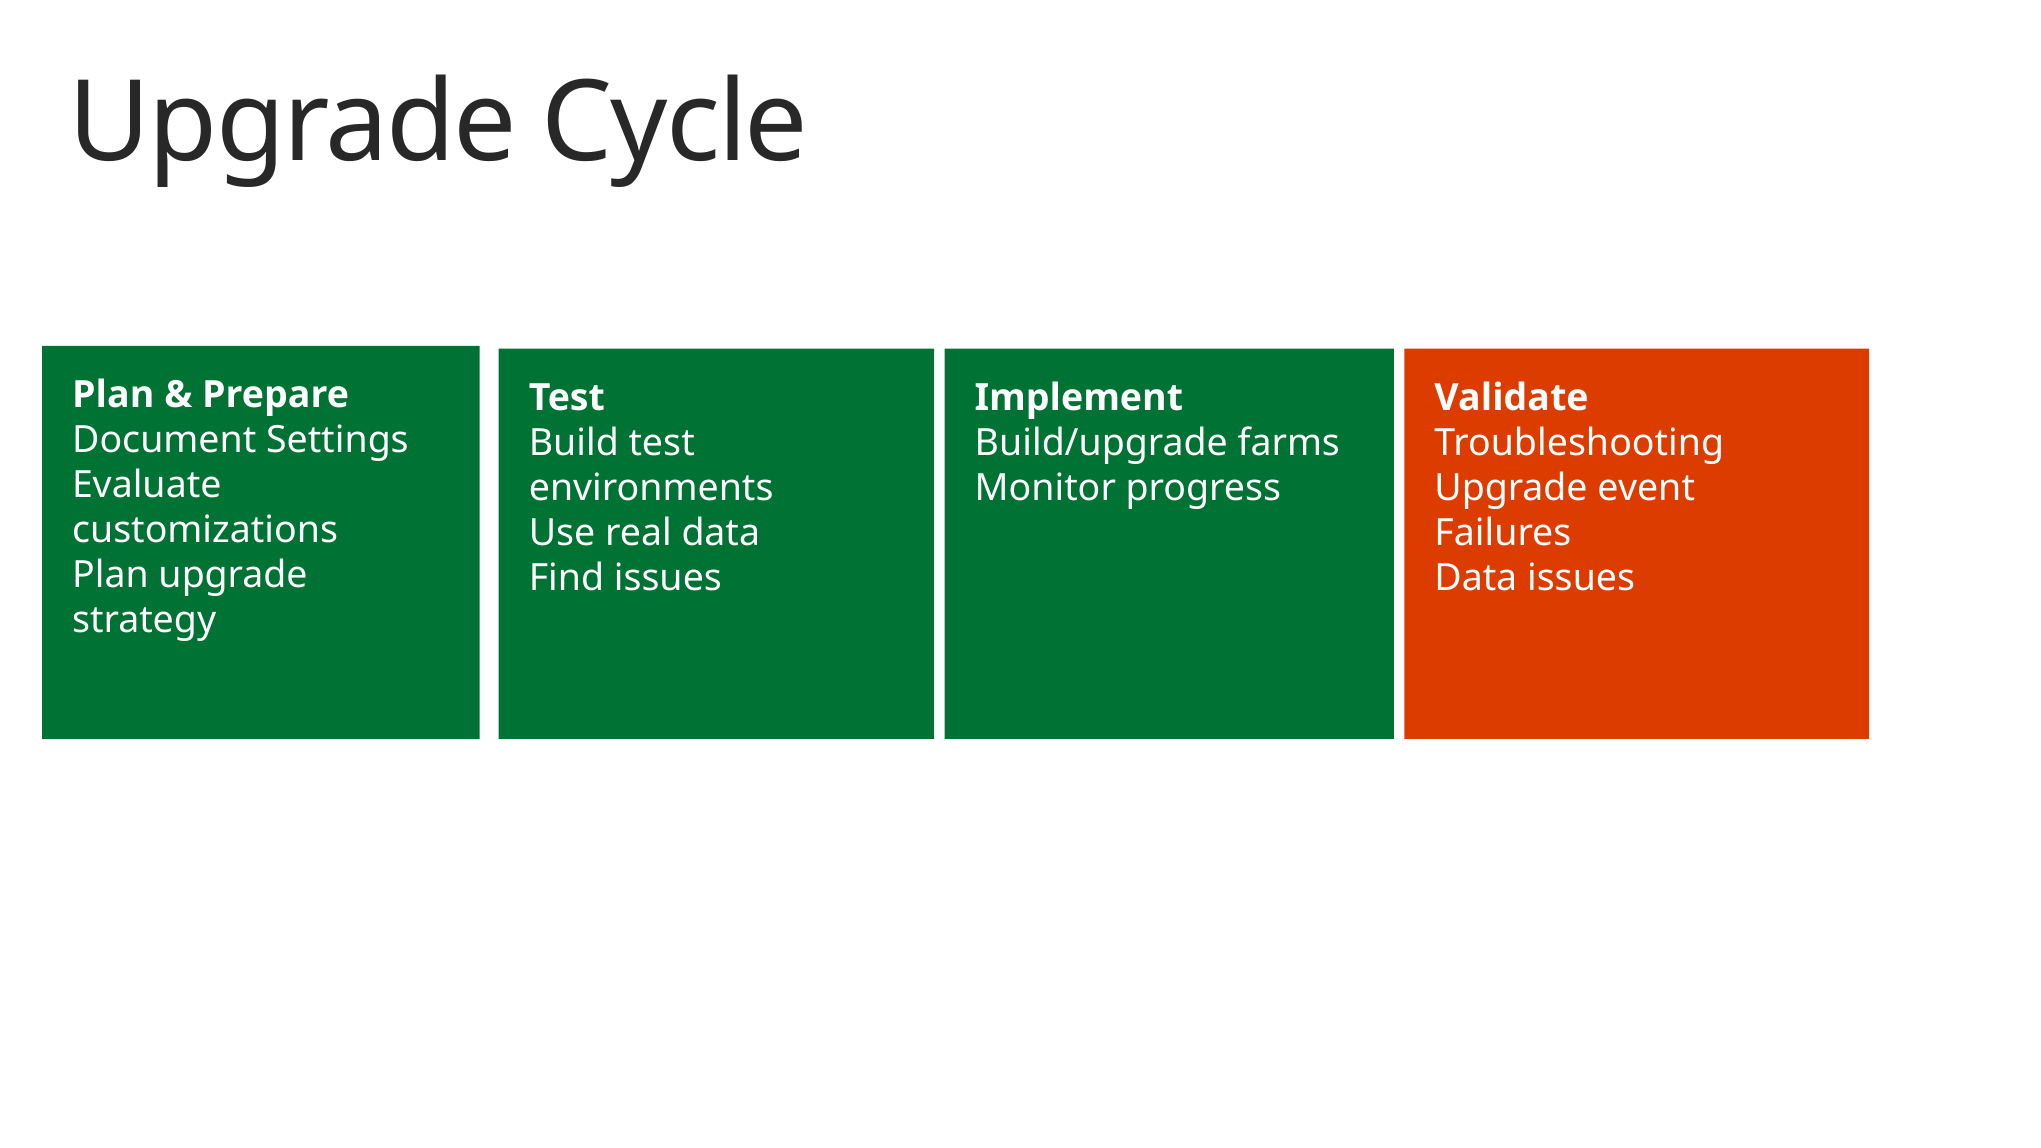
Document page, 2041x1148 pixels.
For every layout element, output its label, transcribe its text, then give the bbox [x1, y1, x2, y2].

text_box Test Build test environments Use real data Find issues [498, 348, 935, 740]
text_box Implement Build/upgrade farms Monitor progress [944, 348, 1395, 740]
text_box Plan & Prepare Document Settings Evaluate customizations Plan upgrade strategy [41, 345, 480, 740]
text_box Validate Troubleshooting Upgrade event Failures Data issues [1404, 348, 1870, 740]
title Upgrade Cycle [45, 48, 1996, 200]
